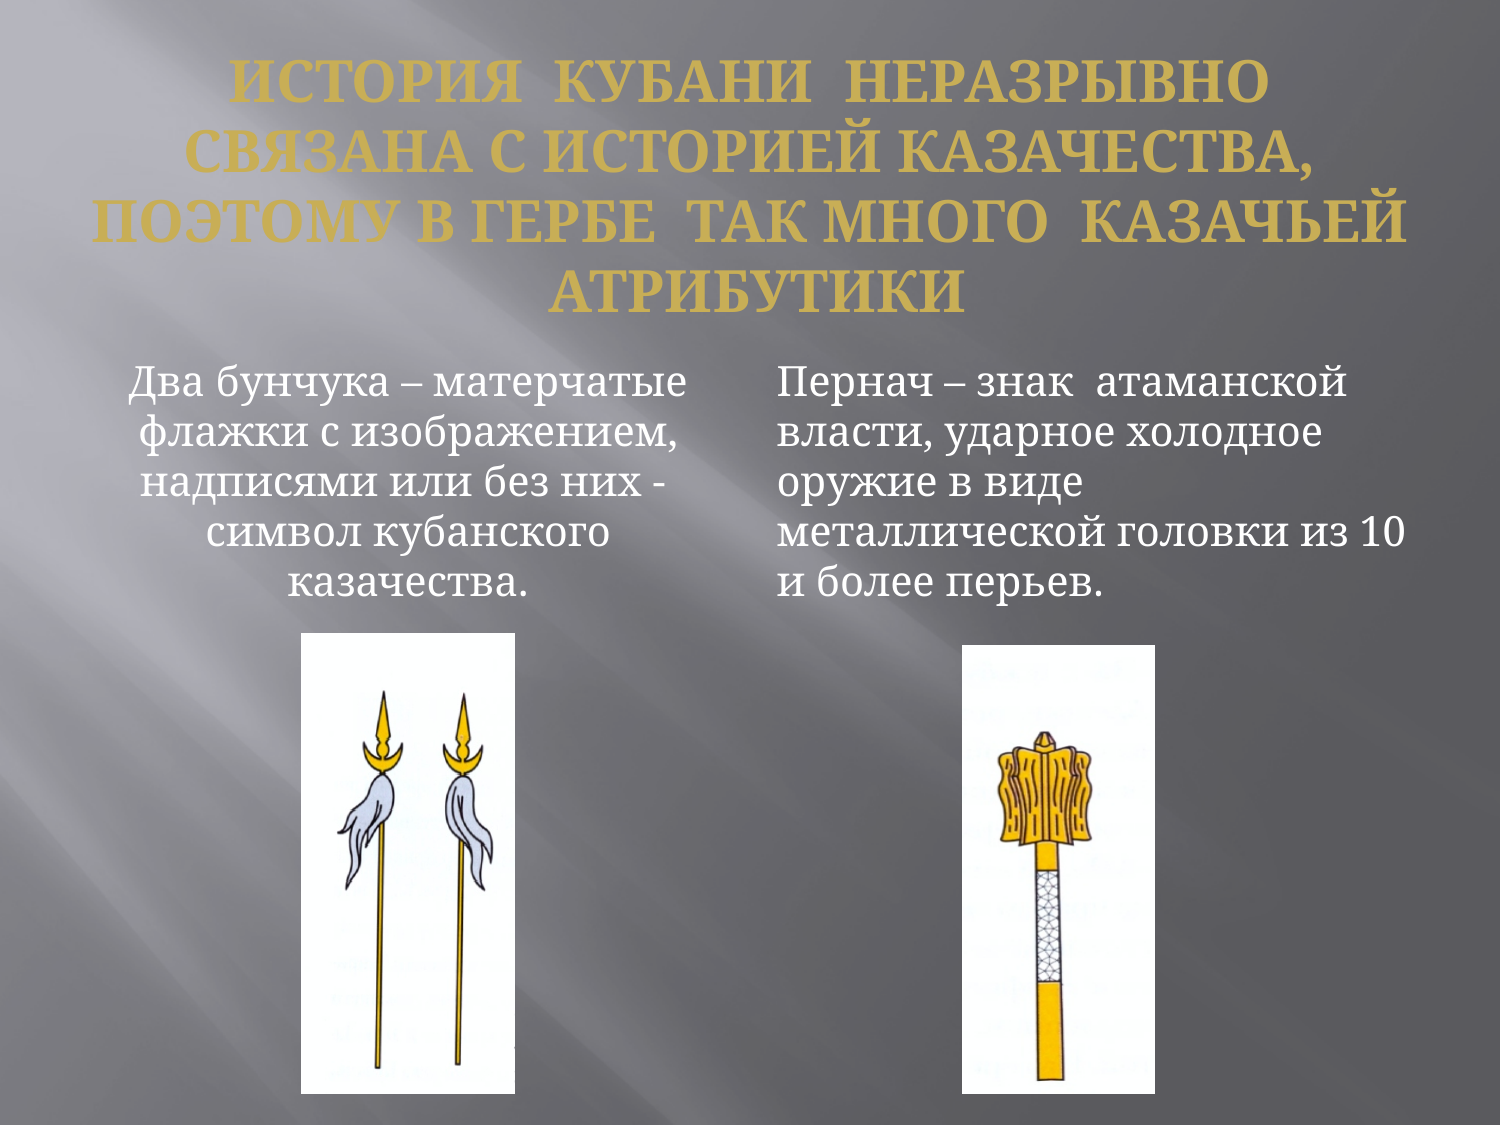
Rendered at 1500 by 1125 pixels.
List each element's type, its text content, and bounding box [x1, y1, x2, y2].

list Пернач – знак атаманской власти, ударное холодное оружие в виде металлической головки из 10 и более перьев. [761, 385, 1425, 575]
title История Кубани Неразрывно связана с историей казачества, поэтому в гербе так много Казачьей атрибутики [75, 19, 1425, 350]
list Два бунчука – матерчатые флажки с изображением, надписями или без них - символ кубанского казачества. [76, 338, 740, 622]
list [962, 644, 1155, 1095]
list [300, 633, 516, 1095]
